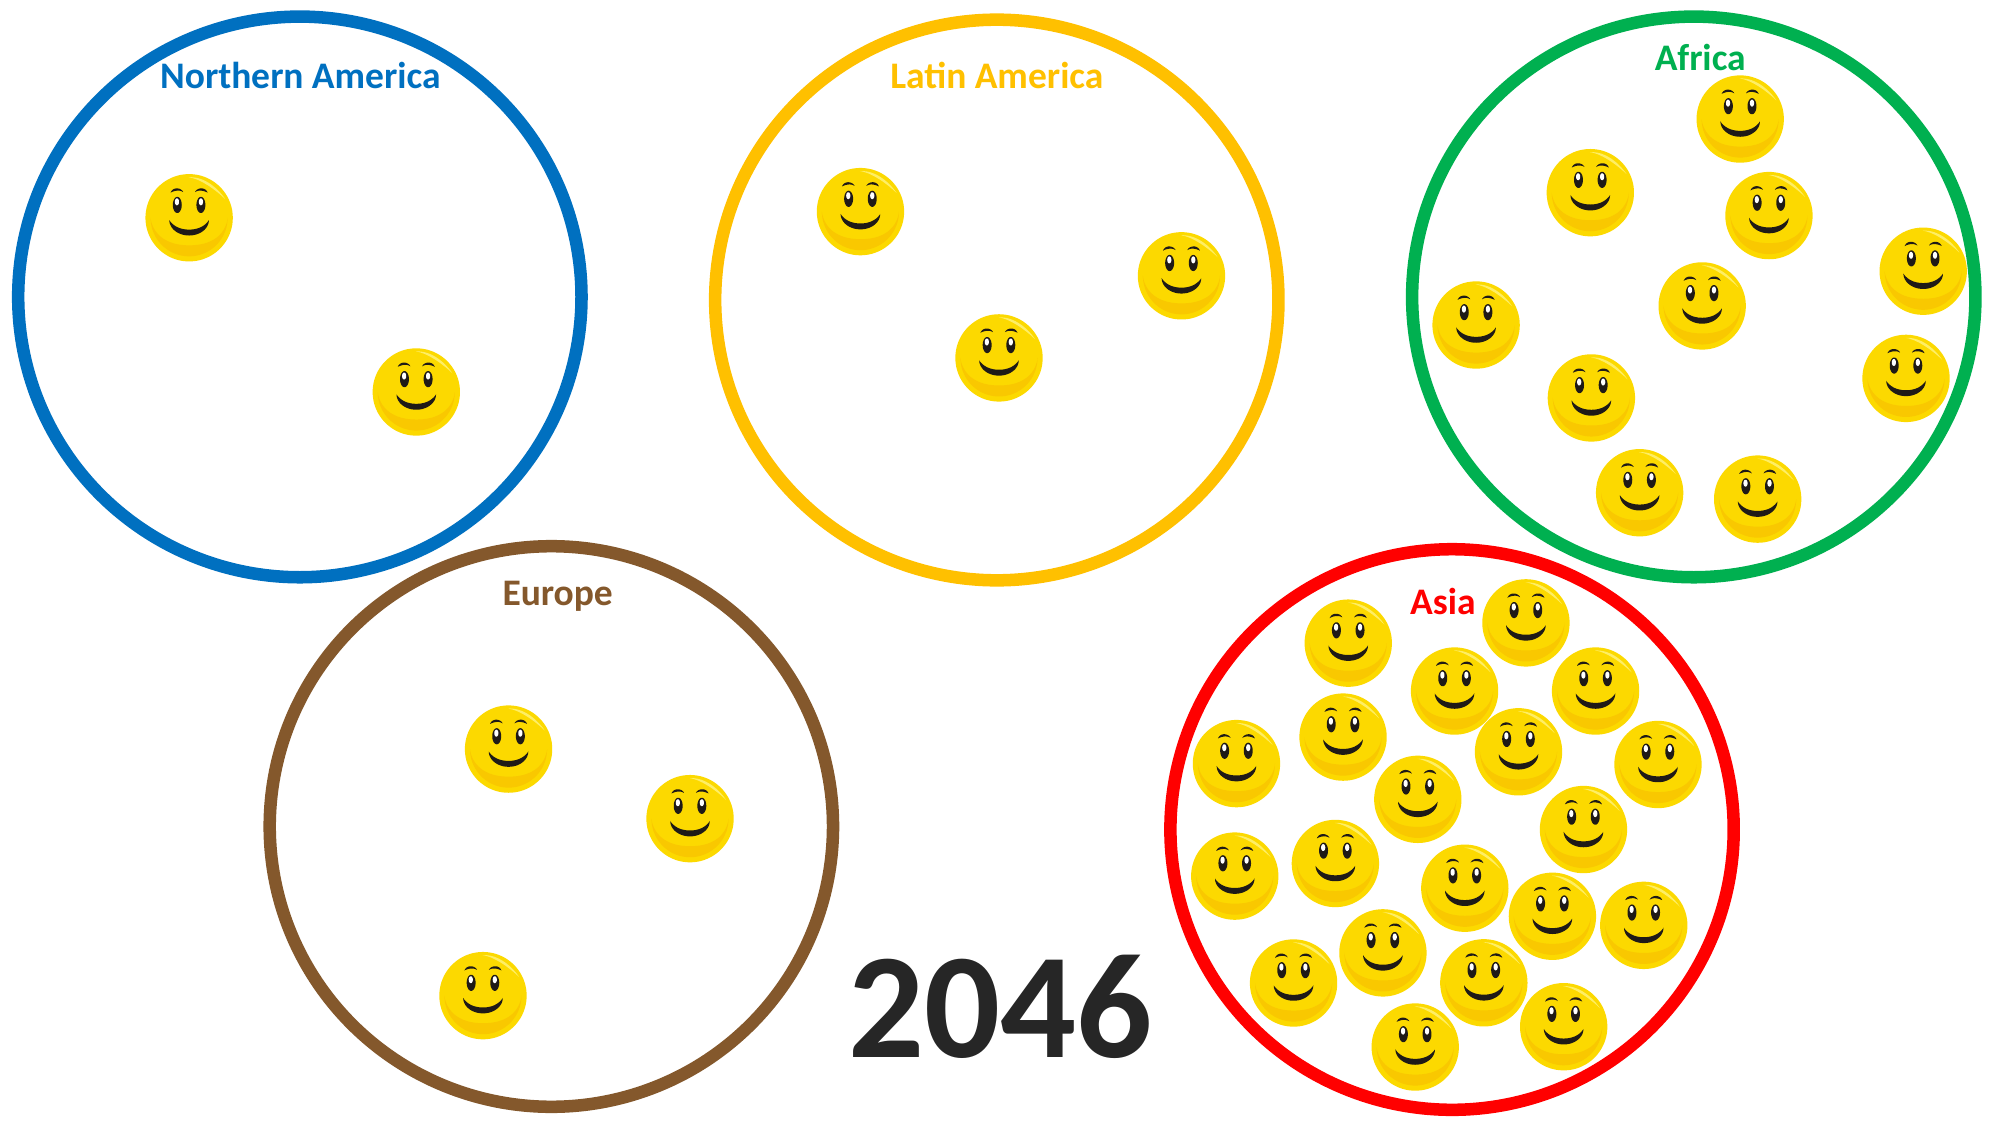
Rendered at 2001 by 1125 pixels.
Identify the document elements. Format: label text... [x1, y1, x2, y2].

picture [464, 705, 553, 793]
picture [1725, 171, 1813, 260]
picture [1339, 579, 1702, 1091]
picture [1190, 832, 1279, 920]
picture [1192, 719, 1281, 808]
picture [1696, 75, 1784, 163]
picture [816, 167, 905, 256]
text_box Europe [488, 560, 647, 621]
text_box [268, 545, 835, 1108]
picture [145, 174, 233, 262]
text_box [1411, 15, 1977, 579]
text_box [178, 15, 422, 43]
picture [1862, 334, 1950, 423]
text_box Asia [1395, 569, 1493, 630]
text_box Africa [1640, 25, 1788, 86]
picture [1879, 227, 1967, 315]
picture [1249, 939, 1338, 1027]
picture [955, 314, 1043, 402]
picture [1600, 881, 1688, 970]
picture [1658, 262, 1746, 350]
text_box [881, 18, 1112, 43]
picture [1137, 232, 1226, 320]
picture [1304, 599, 1392, 687]
picture [1291, 693, 1462, 908]
text_box Latin America [875, 43, 1122, 104]
text_box [17, 61, 583, 579]
picture [1547, 354, 1636, 442]
text_box [714, 46, 1280, 582]
picture [1595, 448, 1684, 537]
text_box [1169, 548, 1735, 1111]
picture [439, 951, 527, 1040]
picture [1713, 455, 1802, 543]
text_box Northern America [145, 43, 497, 104]
text_box 2046 [820, 900, 1181, 1095]
picture [372, 348, 460, 436]
picture [1546, 148, 1634, 237]
picture [1432, 281, 1520, 369]
picture [646, 774, 734, 863]
